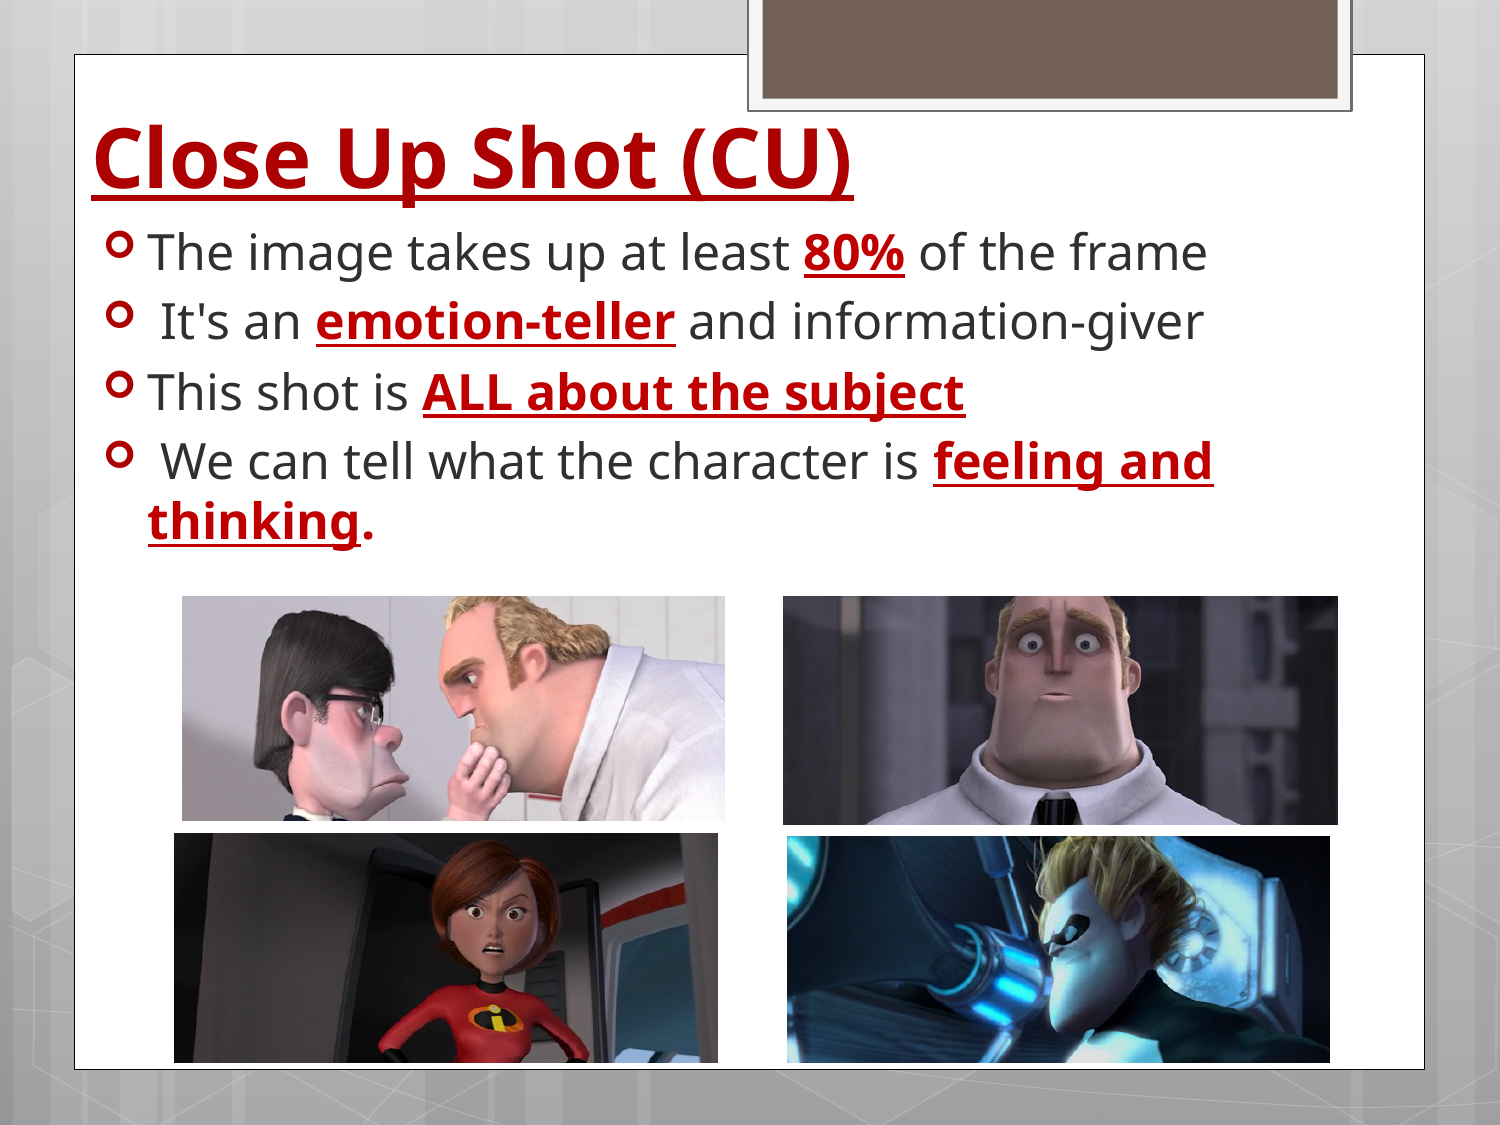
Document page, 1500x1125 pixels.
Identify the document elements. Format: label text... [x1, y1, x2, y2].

picture [182, 596, 726, 821]
picture [783, 596, 1338, 826]
picture [787, 836, 1331, 1063]
title Close Up Shot (CU) [76, 62, 1229, 212]
list The image takes up at least 80% of the frame It's an emotion-teller and information-giver This shot is ALL about the subject We can tell what the character is feeling and thinking. [76, 212, 1412, 789]
picture [174, 833, 718, 1063]
